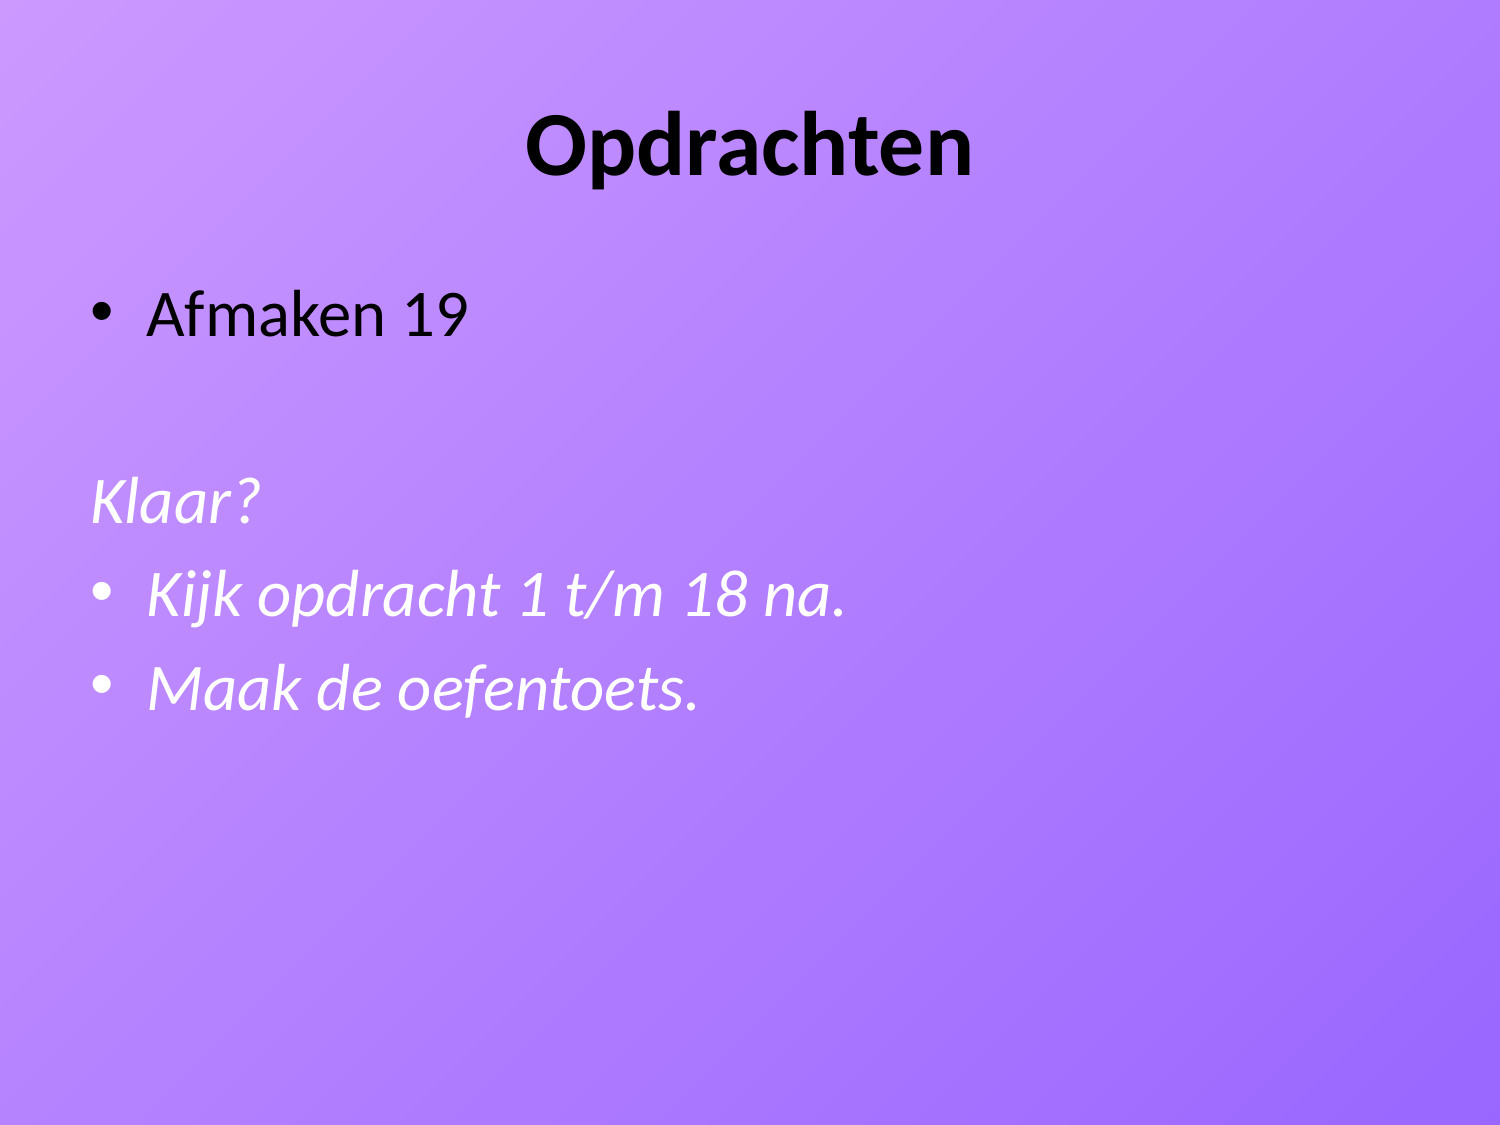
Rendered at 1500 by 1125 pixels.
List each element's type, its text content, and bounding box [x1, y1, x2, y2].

title Opdrachten [75, 45, 1425, 233]
list Afmaken 19 Klaar? Kijk opdracht 1 t/m 18 na. Maak de oefentoets. [75, 262, 1425, 1005]
